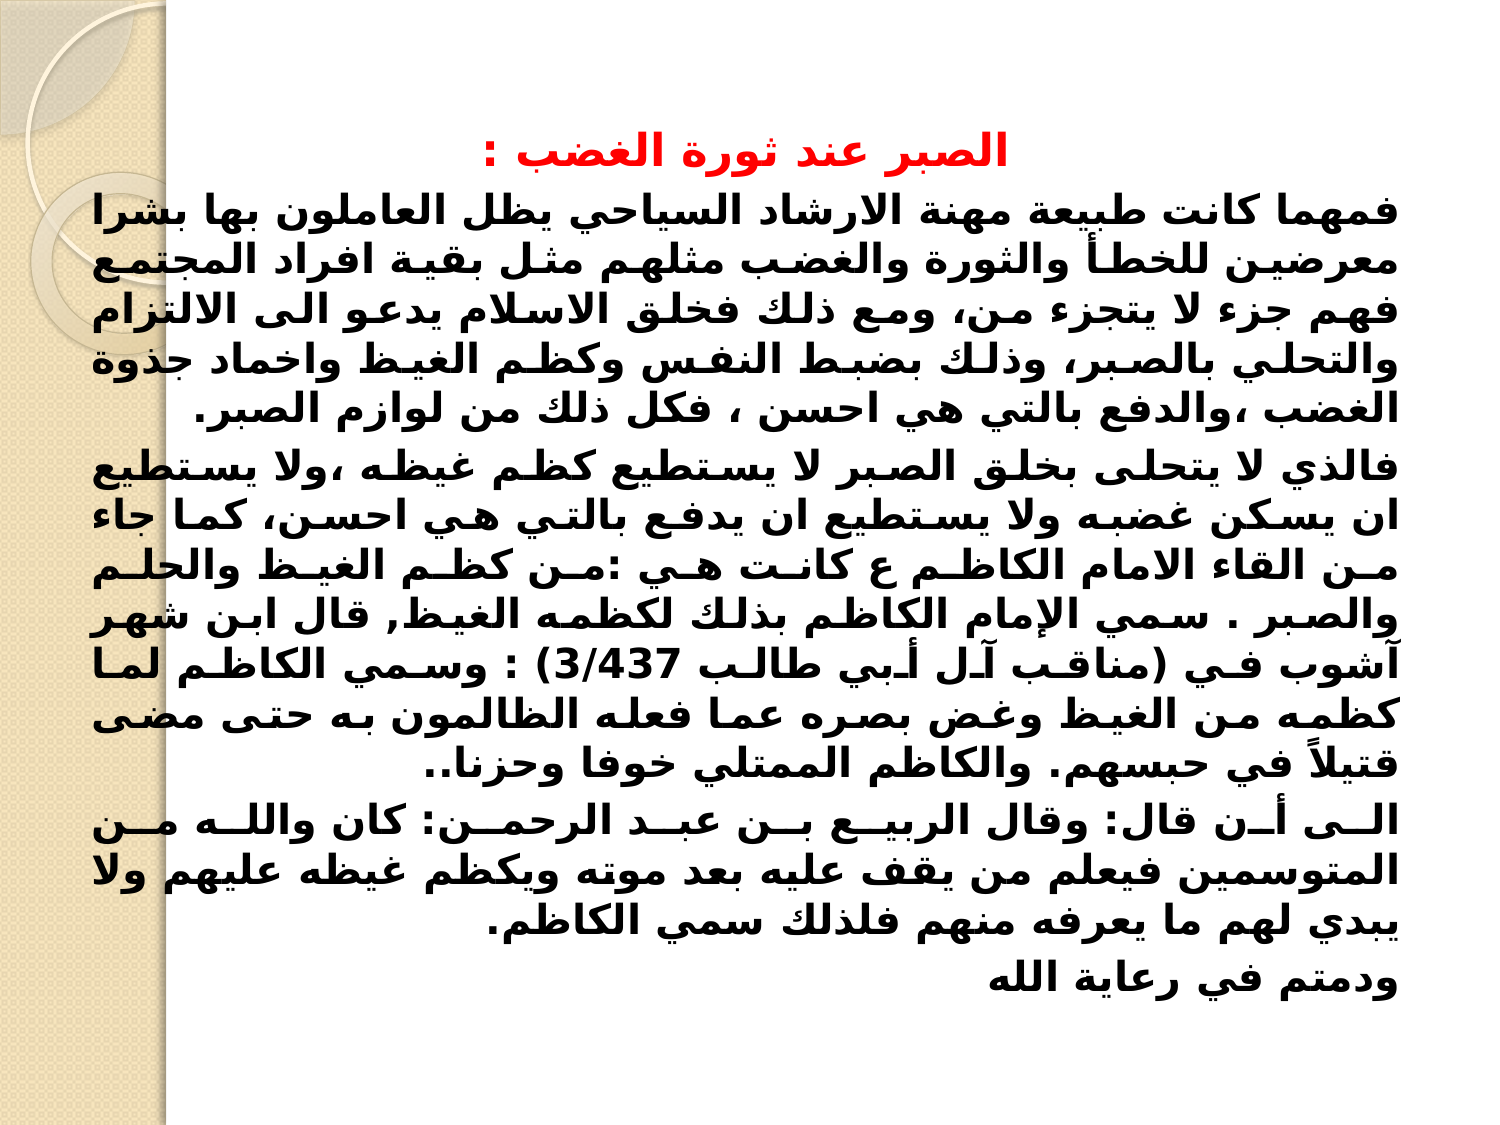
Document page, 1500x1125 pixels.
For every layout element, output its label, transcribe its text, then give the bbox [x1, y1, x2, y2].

list الصبر عند ثورة الغضب : فمهما كانت طبيعة مهنة الارشاد السياحي يظل العاملون بها بشرا معرضين للخطأ والثورة والغضب مثلهم مثل بقية افراد المجتمع فهم جزء لا يتجزء من، ومع ذلك فخلق الاسلام يدعو الى الالتزام والتحلي بالصبر، وذلك بضبط النفس وكظم الغيظ واخماد جذوة الغضب ،والدفع بالتي هي احسن ، فكل ذلك من لوازم الصبر. فالذي لا يتحلى بخلق الصبر لا يستطيع كظم غيظه ،ولا يستطيع ان يسكن غضبه ولا يستطيع ان يدفع بالتي هي احسن، كما جاء من القاء الامام الكاظم ع كانت هي :من كظم الغيظ والحلم والصبر . سمي الإمام الكاظم بذلك لكظمه الغيظ, قال ابن شهر آشوب في (مناقب آل أبي طالب 3/437) : وسمي الكاظم لما كظمه من الغيظ وغض بصره عما فعله الظالمون به حتى مضى قتيلاً في حبسهم. والكاظم الممتلي خوفا وحزنا.. الى أن قال: وقال الربيع بن عبد الرحمن: كان والله من المتوسمين فيعلم من يقف عليه بعد موته ويكظم غيظه عليهم ولا يبدي لهم ما يعرفه منهم فلذلك سمي الكاظم. ودمتم في رعاية الله [76, 113, 1424, 1071]
